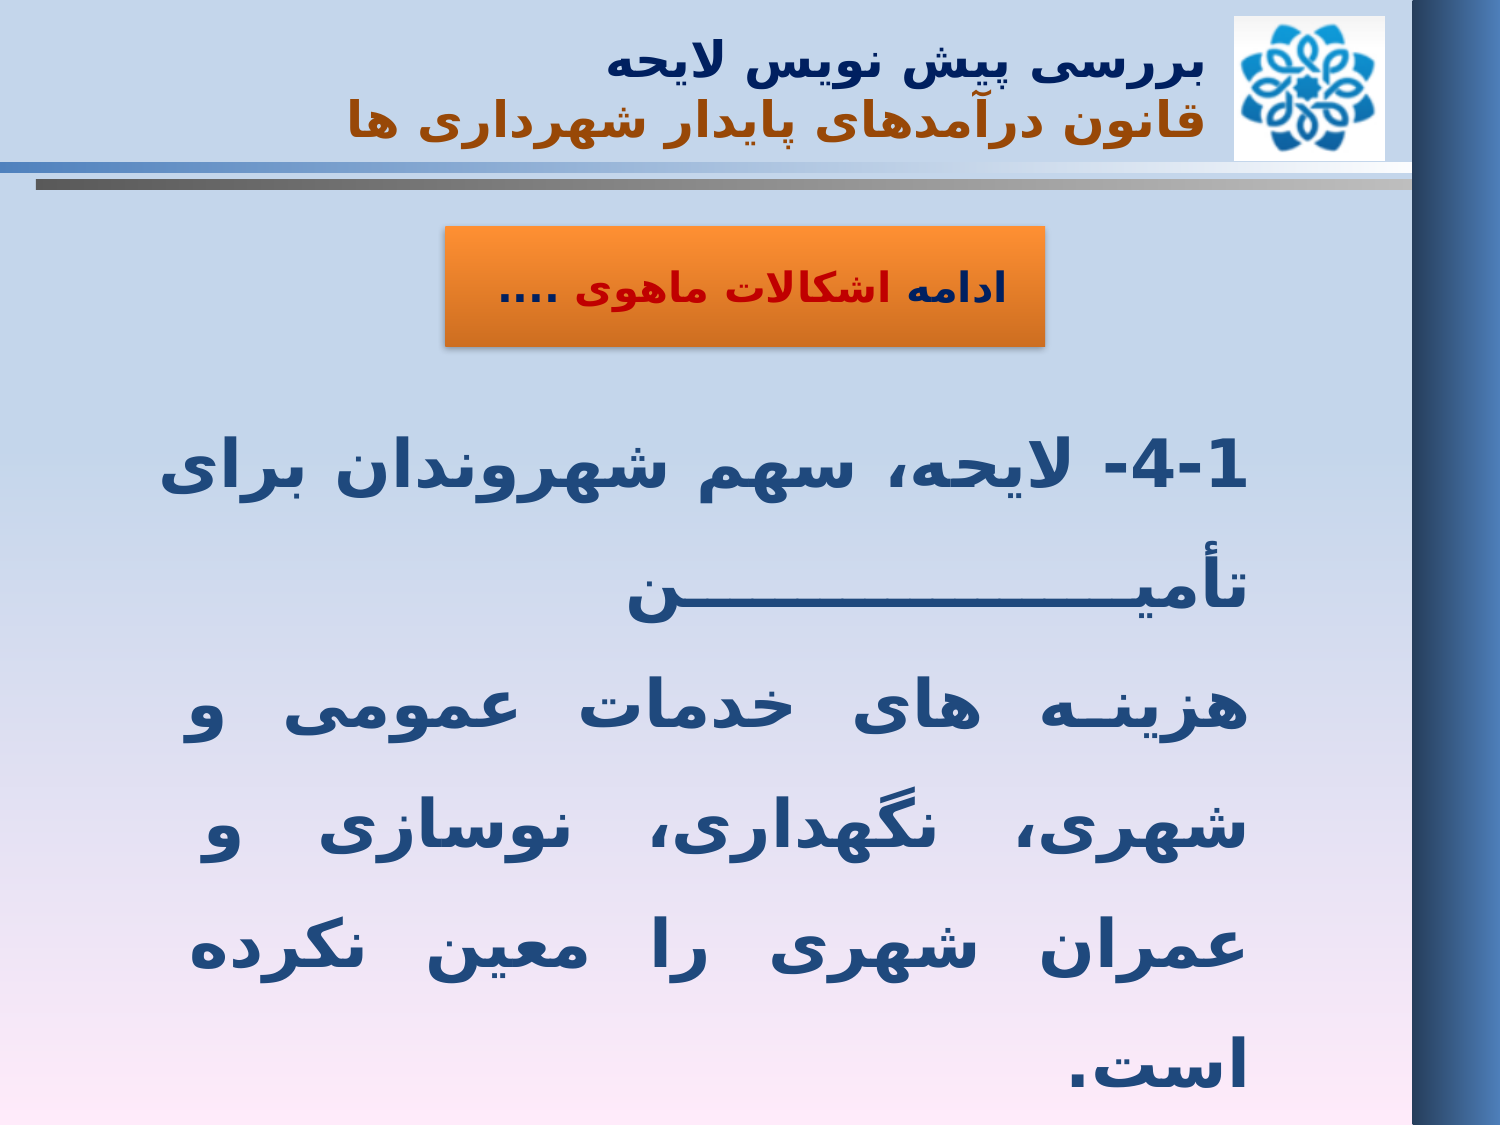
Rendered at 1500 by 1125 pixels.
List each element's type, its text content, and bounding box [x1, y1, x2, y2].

text_box ادامه اشکالات ماهوی .... [445, 226, 1046, 347]
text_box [0, 162, 1407, 190]
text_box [0, 16, 1385, 162]
text_box 4-1- لایحه، سهم شهروندان برای تأمین هزینه های خدمات عمومی و شهری، نگهداری، نوسازی و عمران شهری را معین نکرده است. [140, 373, 1341, 1109]
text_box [1412, 0, 1500, 1125]
